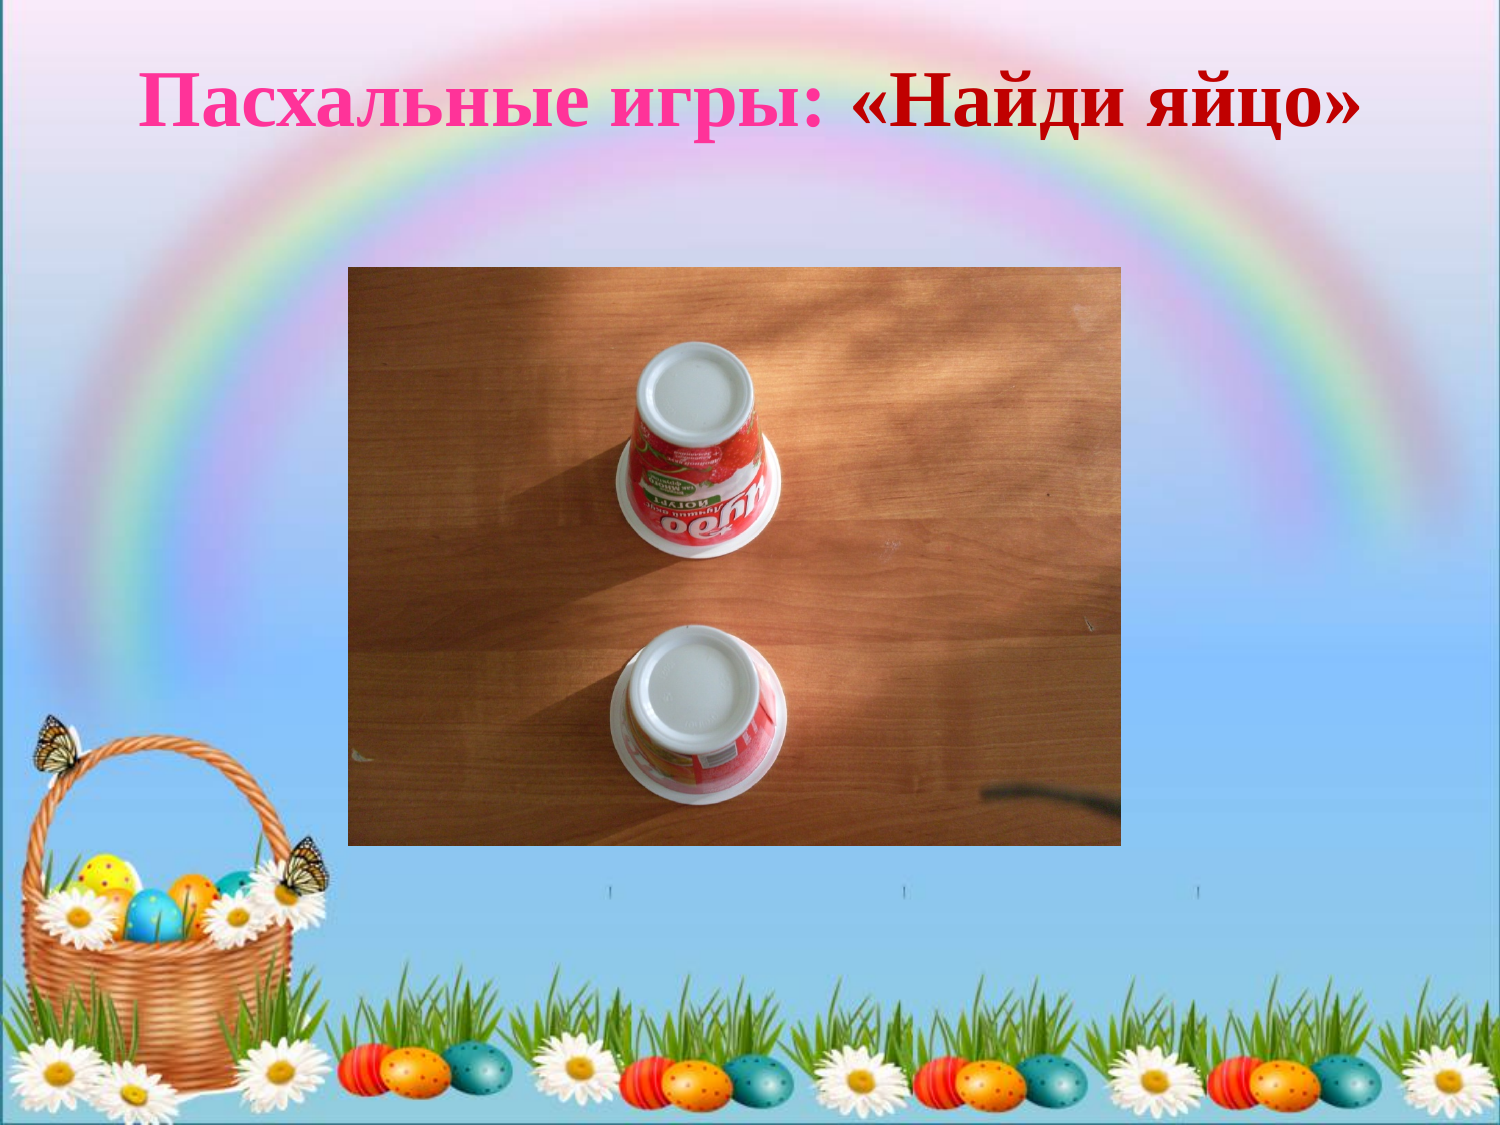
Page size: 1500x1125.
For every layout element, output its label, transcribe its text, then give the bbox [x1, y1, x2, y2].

picture [0, 0, 1500, 1125]
title Пасхальные игры: «Найди яйцо» [76, 0, 1427, 188]
